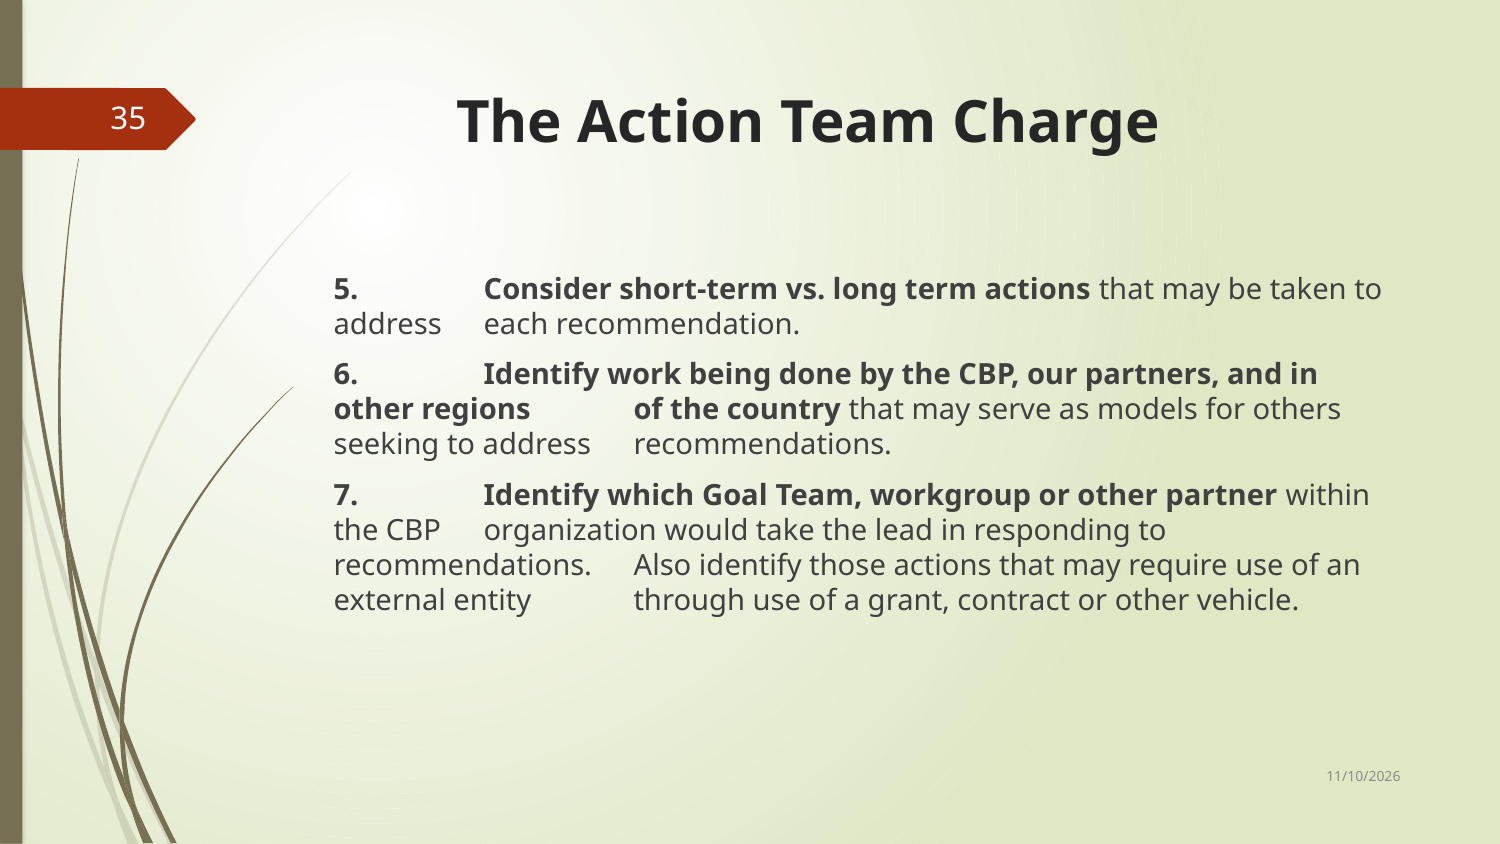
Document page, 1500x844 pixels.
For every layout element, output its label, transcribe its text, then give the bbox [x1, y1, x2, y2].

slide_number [1274, 754, 1416, 800]
slide_number 35 [65, 96, 162, 142]
title The Action Team Charge [319, 76, 1416, 235]
list 5. Consider short-term vs. long term actions that may be taken to address each recommendation. 6. Identify work being done by the CBP, our partners, and in other regions of the country that may serve as models for others seeking to address recommendations. 7. Identify which Goal Team, workgroup or other partner within the CBP organization would take the lead in responding to recommendations. Also identify those actions that may require use of an external entity through use of a grant, contract or other vehicle. [318, 262, 1416, 728]
